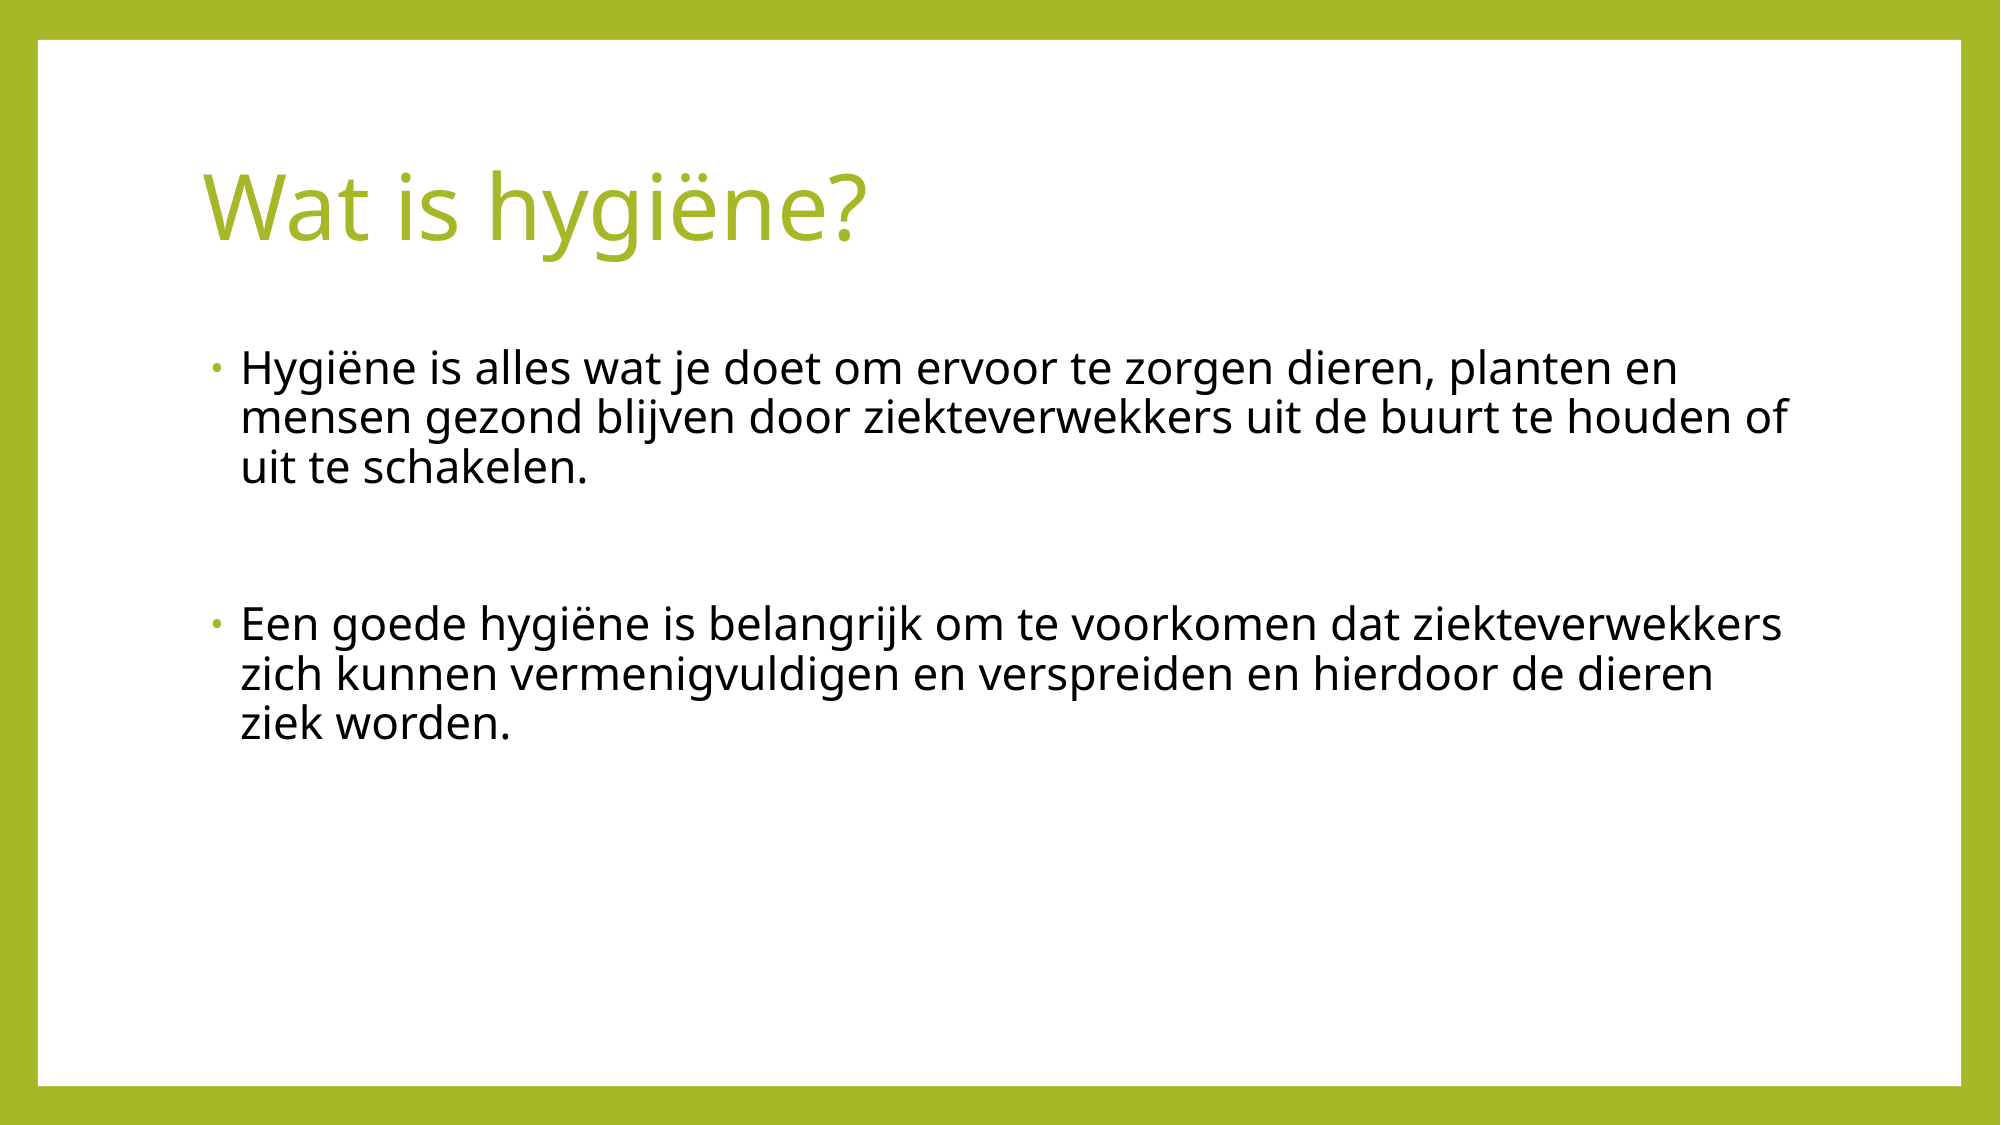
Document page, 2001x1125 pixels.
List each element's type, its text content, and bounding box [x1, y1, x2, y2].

list Hygiëne is alles wat je doet om ervoor te zorgen dieren, planten en mensen gezond blijven door ziekteverwekkers uit de buurt te houden of uit te schakelen. Een goede hygiëne is belangrijk om te voorkomen dat ziekteverwekkers zich kunnen vermenigvuldigen en verspreiden en hierdoor de dieren ziek worden. [187, 337, 1808, 1000]
title Wat is hygiëne? [187, 99, 1808, 323]
